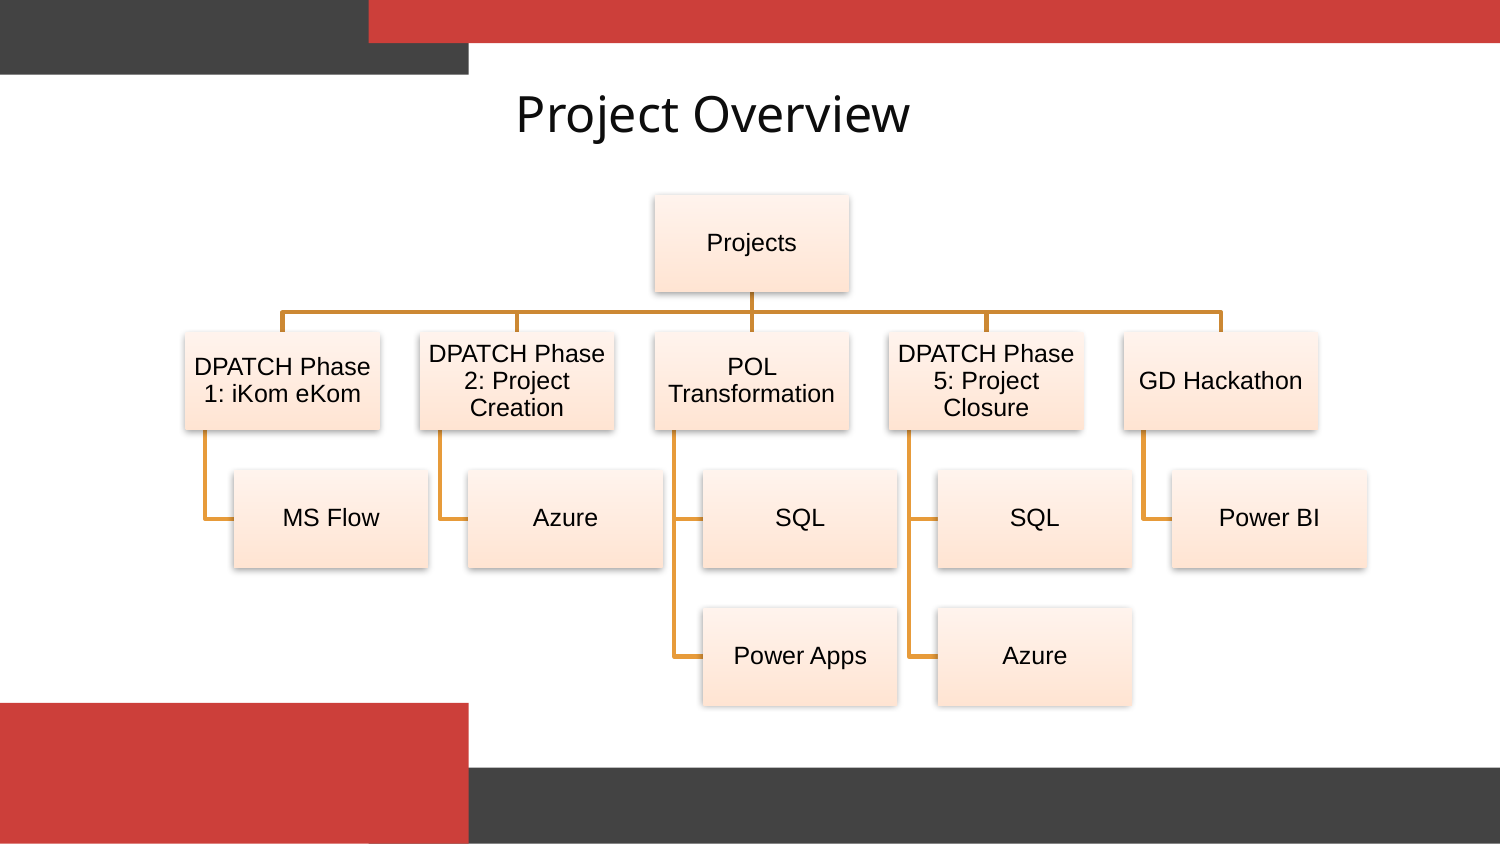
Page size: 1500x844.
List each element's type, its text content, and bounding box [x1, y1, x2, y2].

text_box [185, 157, 1367, 743]
title Project Overview [37, 34, 1389, 158]
